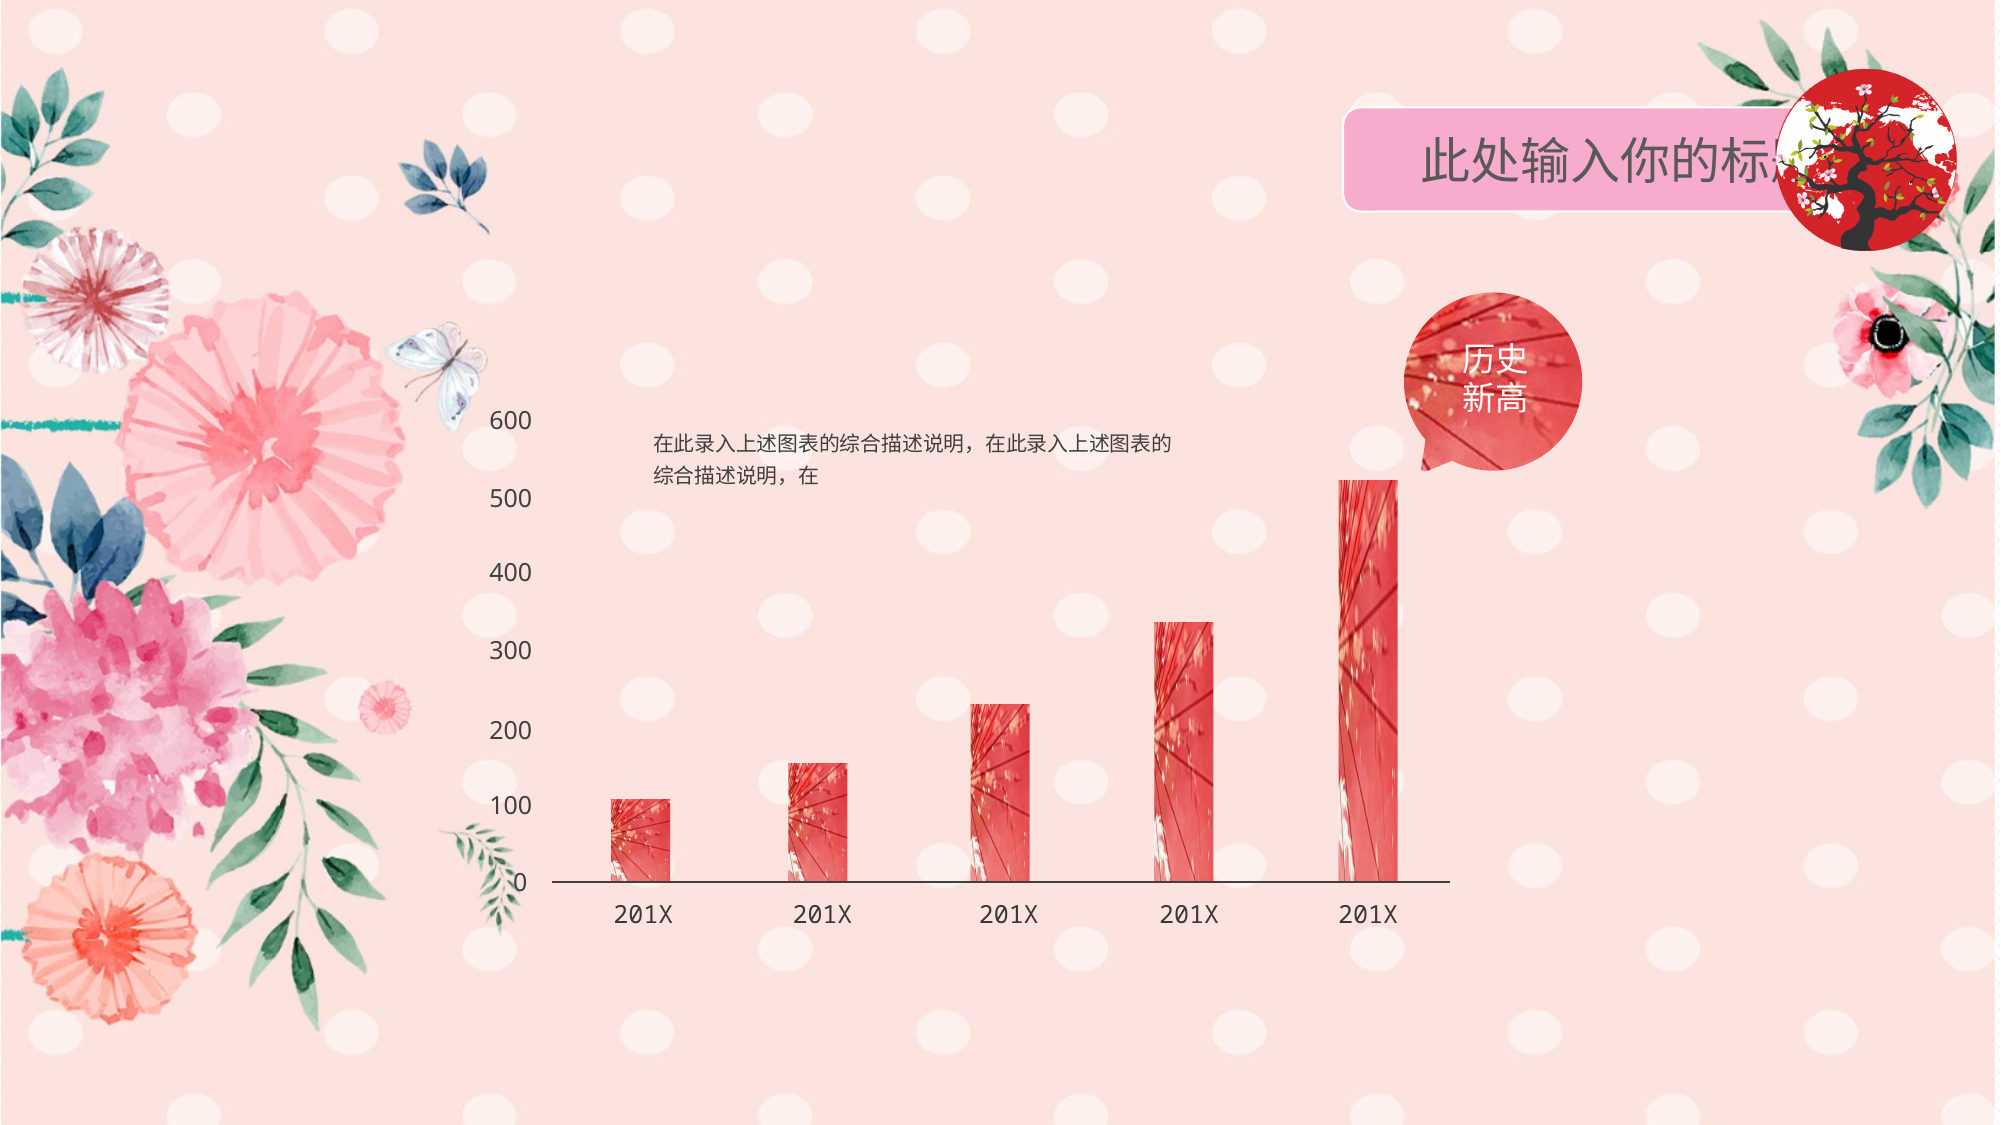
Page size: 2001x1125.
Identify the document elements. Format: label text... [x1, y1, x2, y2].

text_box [1343, 40, 2000, 279]
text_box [474, 396, 600, 905]
text_box [970, 704, 1031, 881]
text_box 在此录入上述图表的综合描述说明，在此录入上述图表的综合描述说明，在 [638, 415, 1196, 496]
text_box [1153, 621, 1214, 881]
text_box [787, 763, 848, 881]
text_box [1338, 479, 1399, 881]
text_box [592, 891, 1419, 978]
text_box [610, 798, 671, 881]
picture [3, 0, 1993, 1125]
text_box 历史新高 [1447, 330, 1566, 425]
text_box [1402, 291, 1584, 476]
